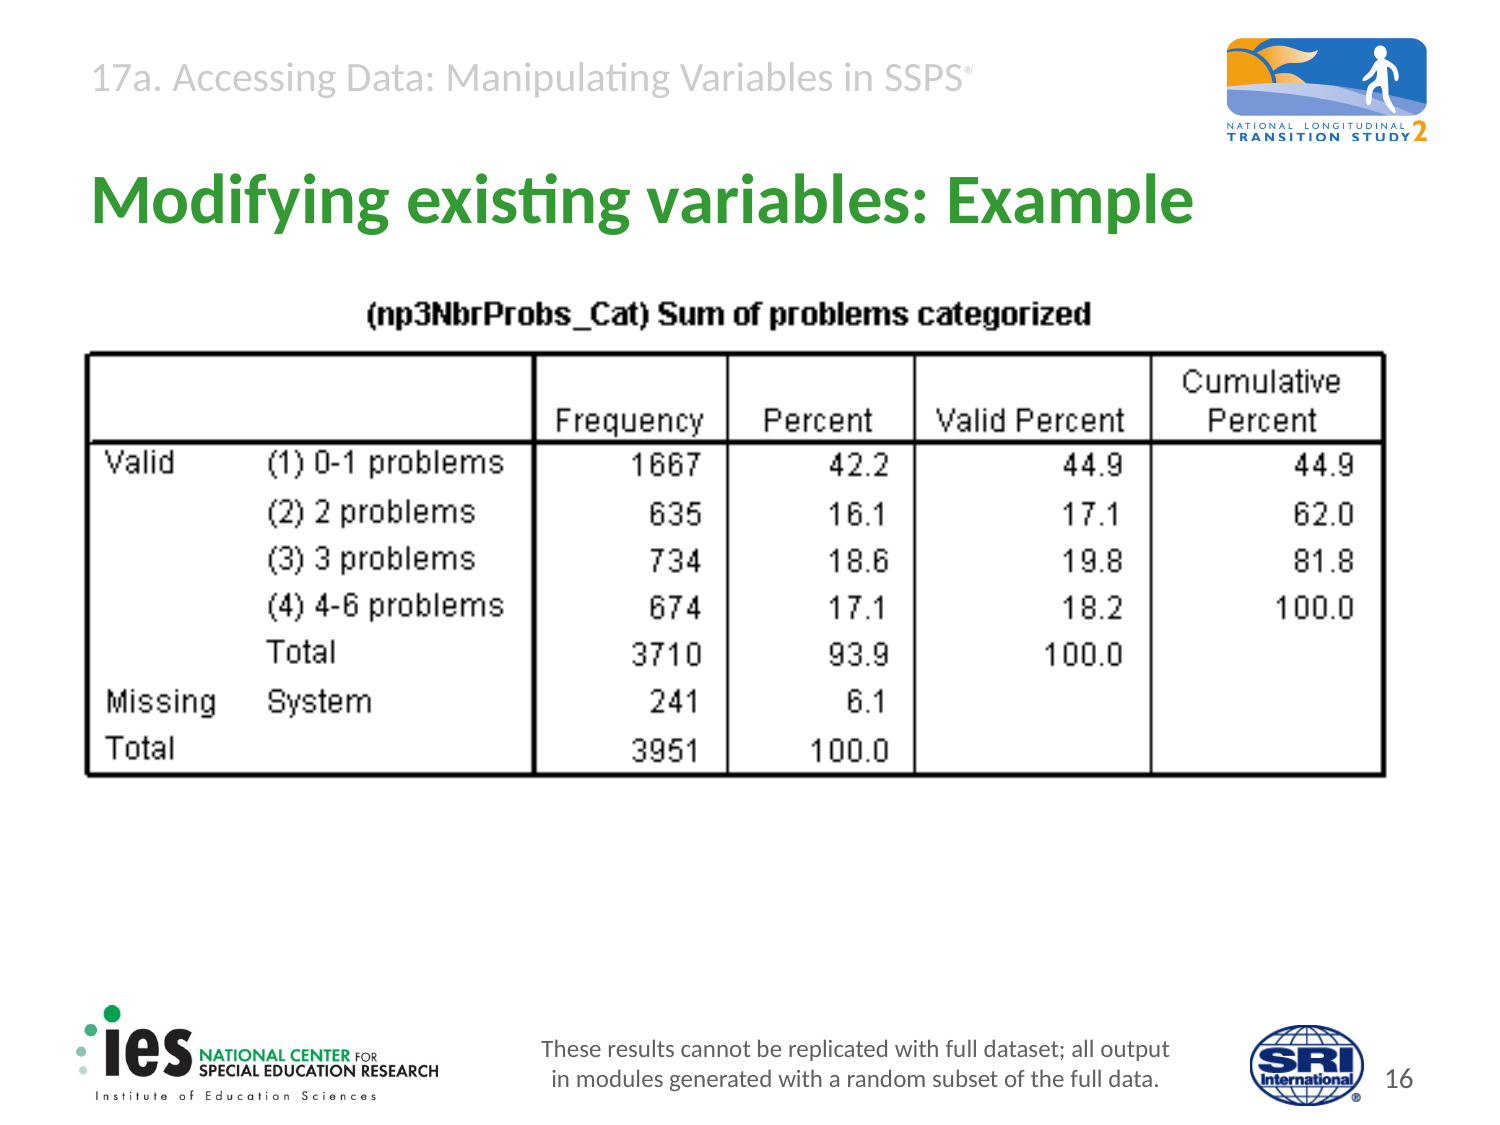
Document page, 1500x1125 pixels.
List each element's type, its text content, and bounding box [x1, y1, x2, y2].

picture [1250, 1025, 1364, 1106]
slide_number 15 [1324, 1051, 1429, 1125]
footer These results cannot be replicated with full dataset; all output in modules generated with a random subset of the full data. [437, 1024, 1276, 1104]
picture [76, 1005, 438, 1100]
title Modifying existing variables: Example [74, 128, 1426, 263]
picture [74, 287, 1401, 795]
